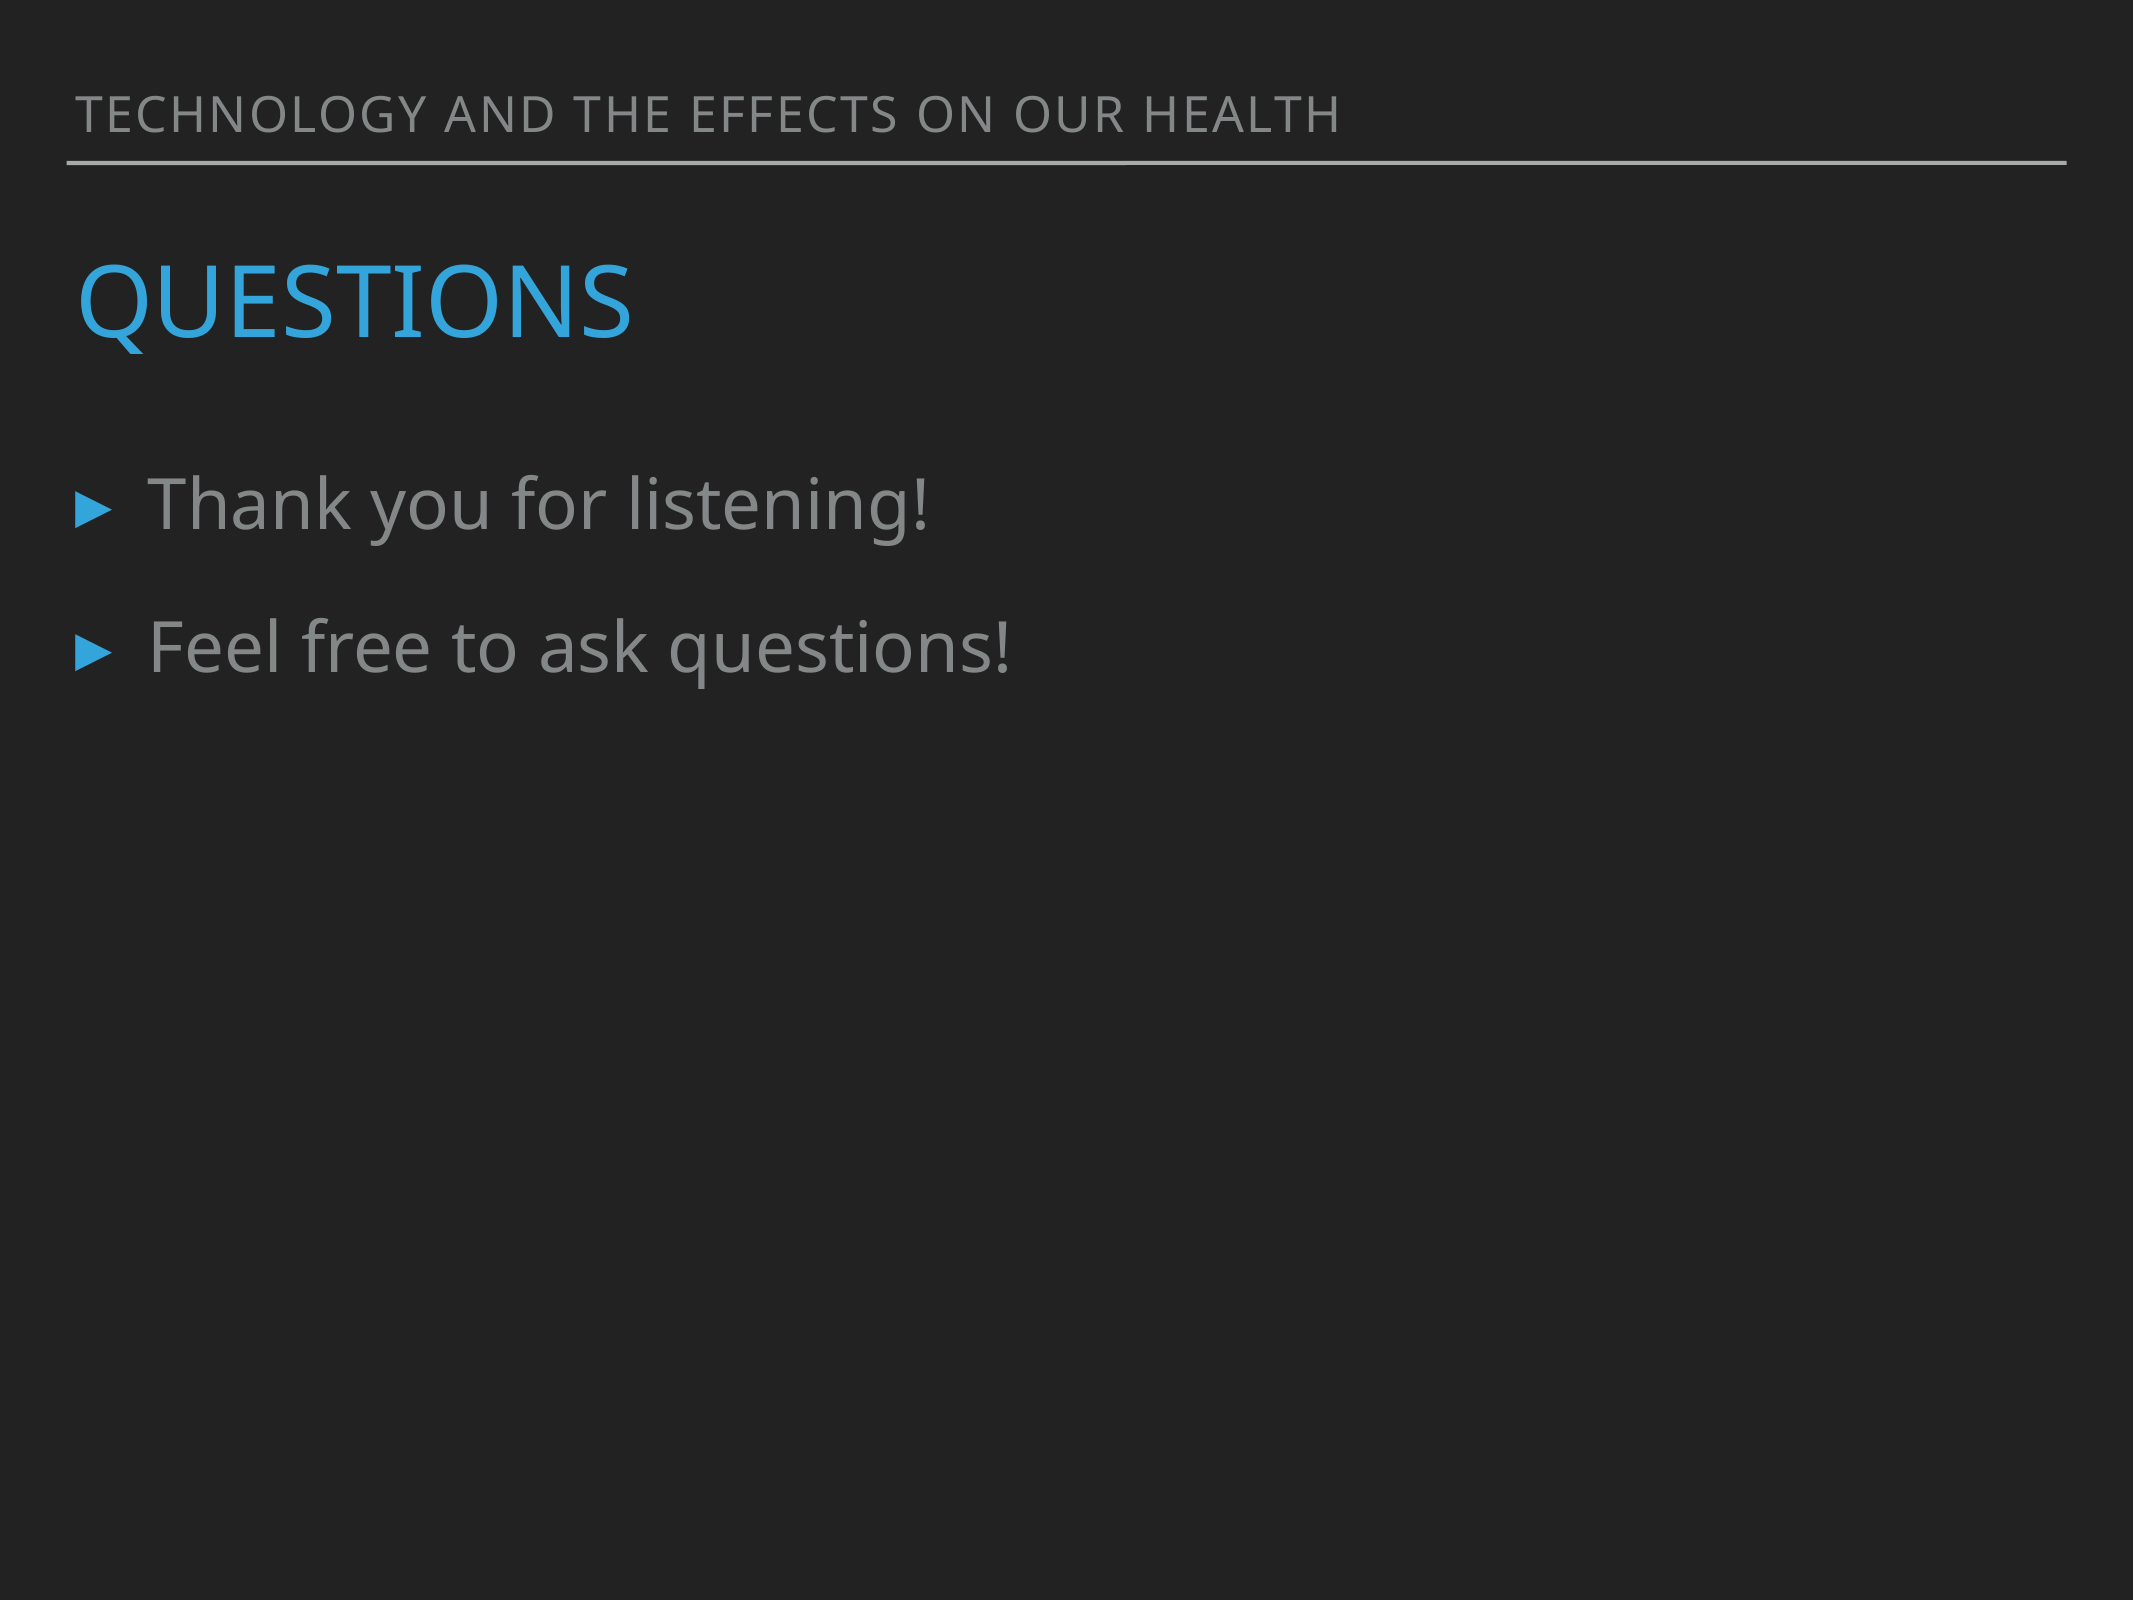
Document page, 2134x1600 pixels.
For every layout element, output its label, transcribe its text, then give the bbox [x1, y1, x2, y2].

list Technology and the effects on our health [66, 74, 1901, 151]
list Thank you for listening! Feel free to ask questions! [66, 449, 2068, 1453]
title qUESTIONS [66, 251, 2068, 372]
